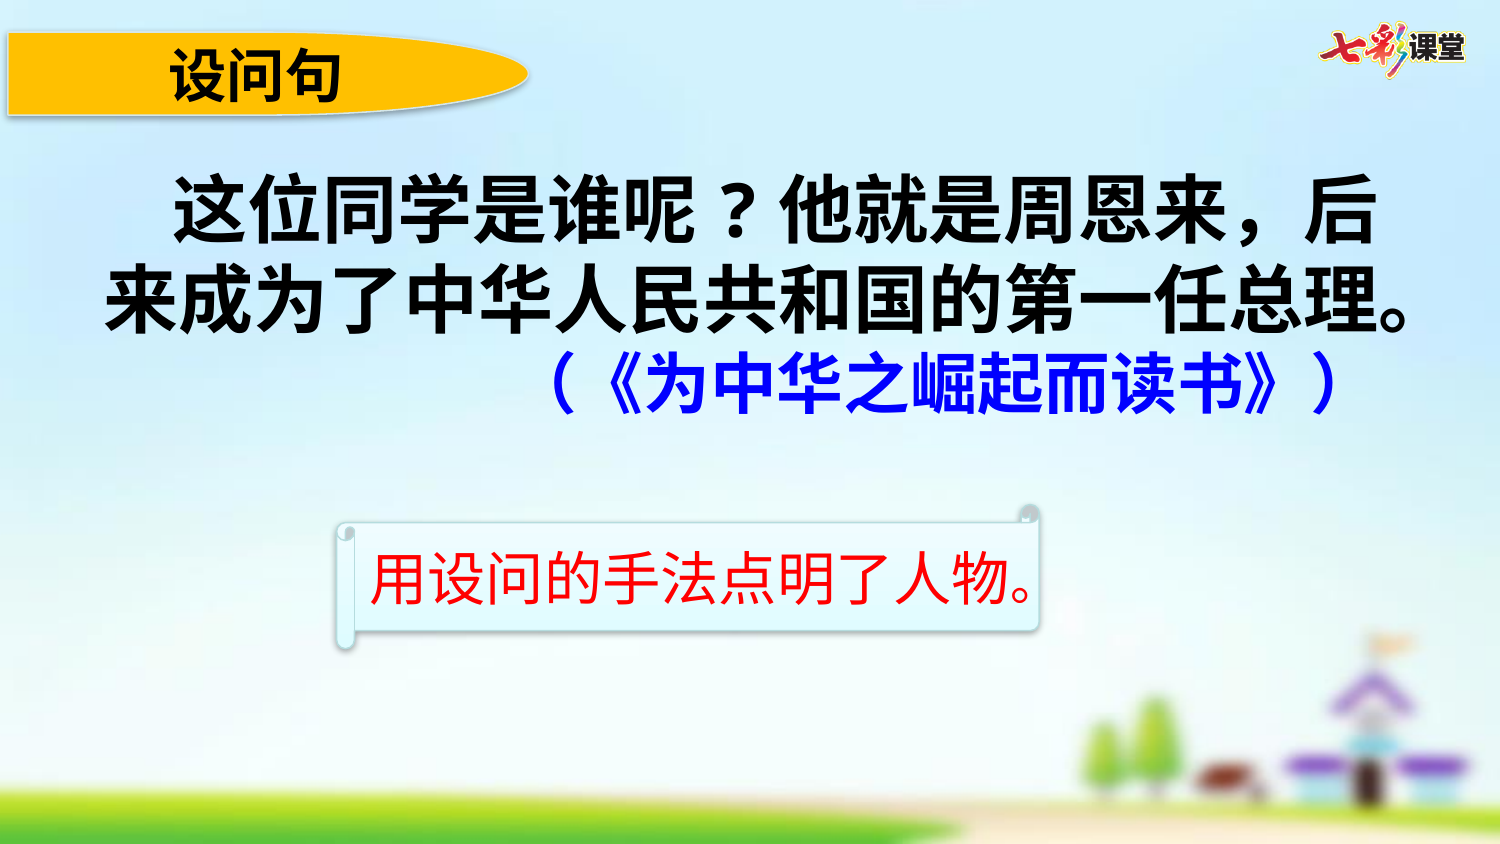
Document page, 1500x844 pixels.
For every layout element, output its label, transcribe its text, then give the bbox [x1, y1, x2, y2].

text_box 用设问的手法点明了人物。 [335, 503, 1041, 650]
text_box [0, 31, 529, 116]
text_box 这位同学是谁呢?他就是周恩来，后来成为了中华人民共和国的第一任总理。 （《为中华之崛起而读书》） [88, 154, 1408, 430]
picture [0, 0, 1500, 844]
